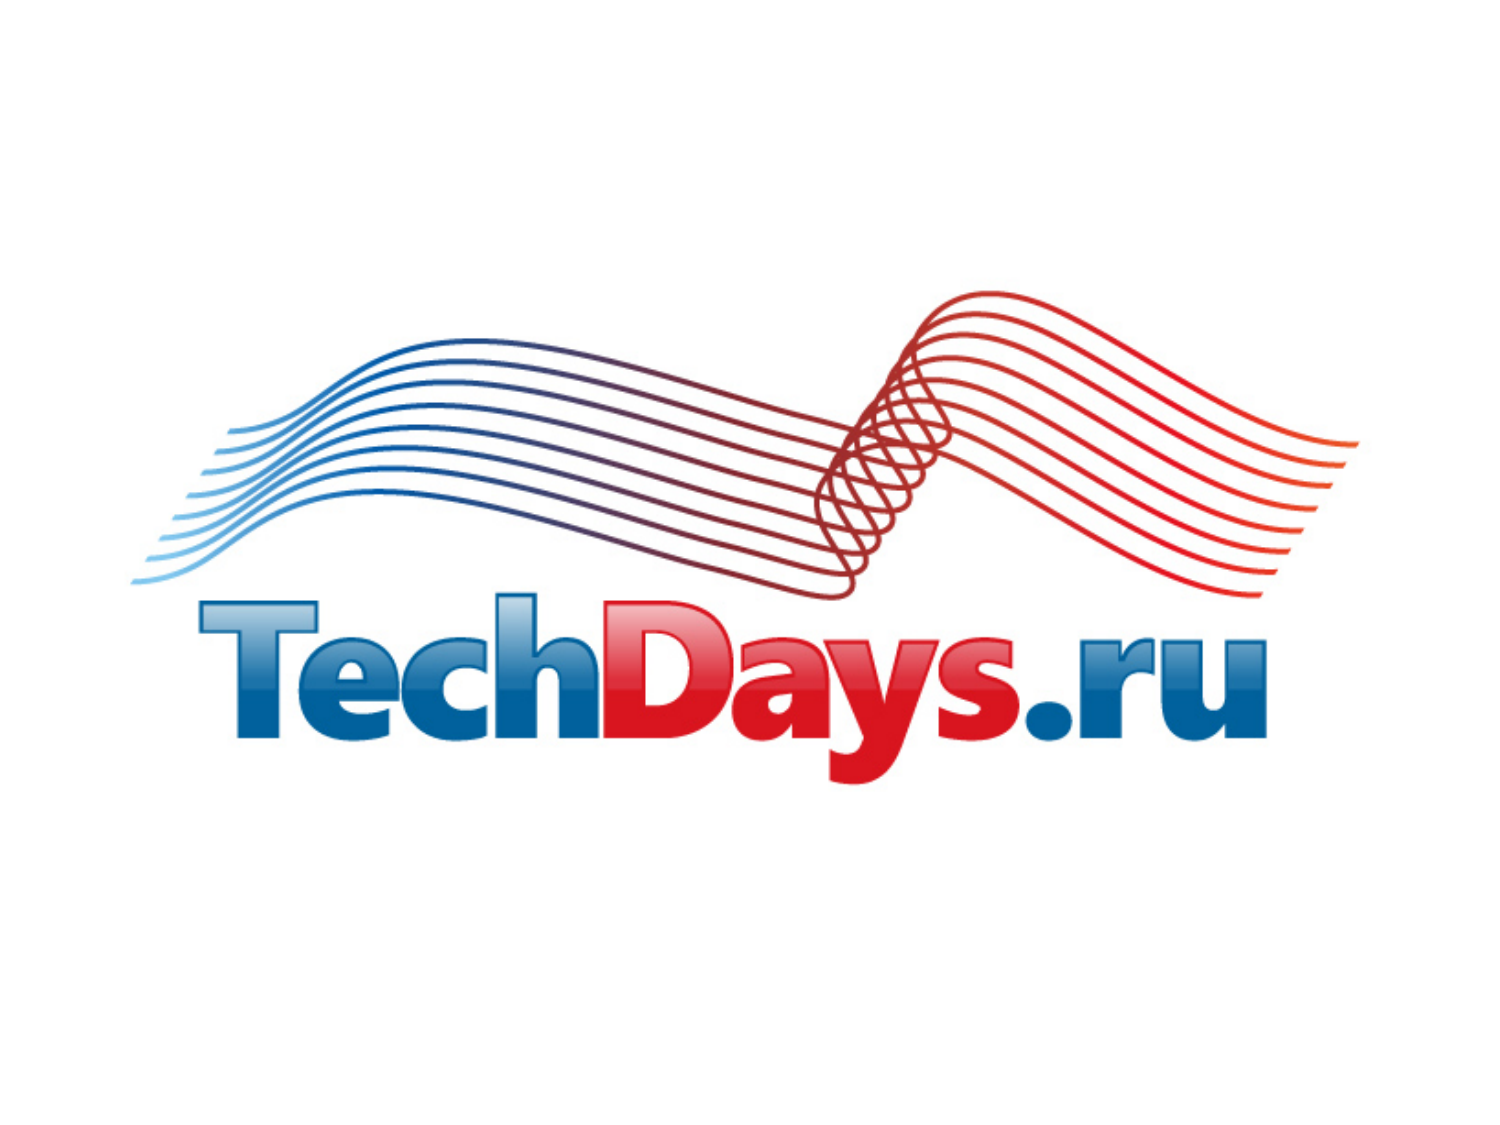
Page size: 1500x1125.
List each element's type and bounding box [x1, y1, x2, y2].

picture [0, 116, 1500, 1125]
